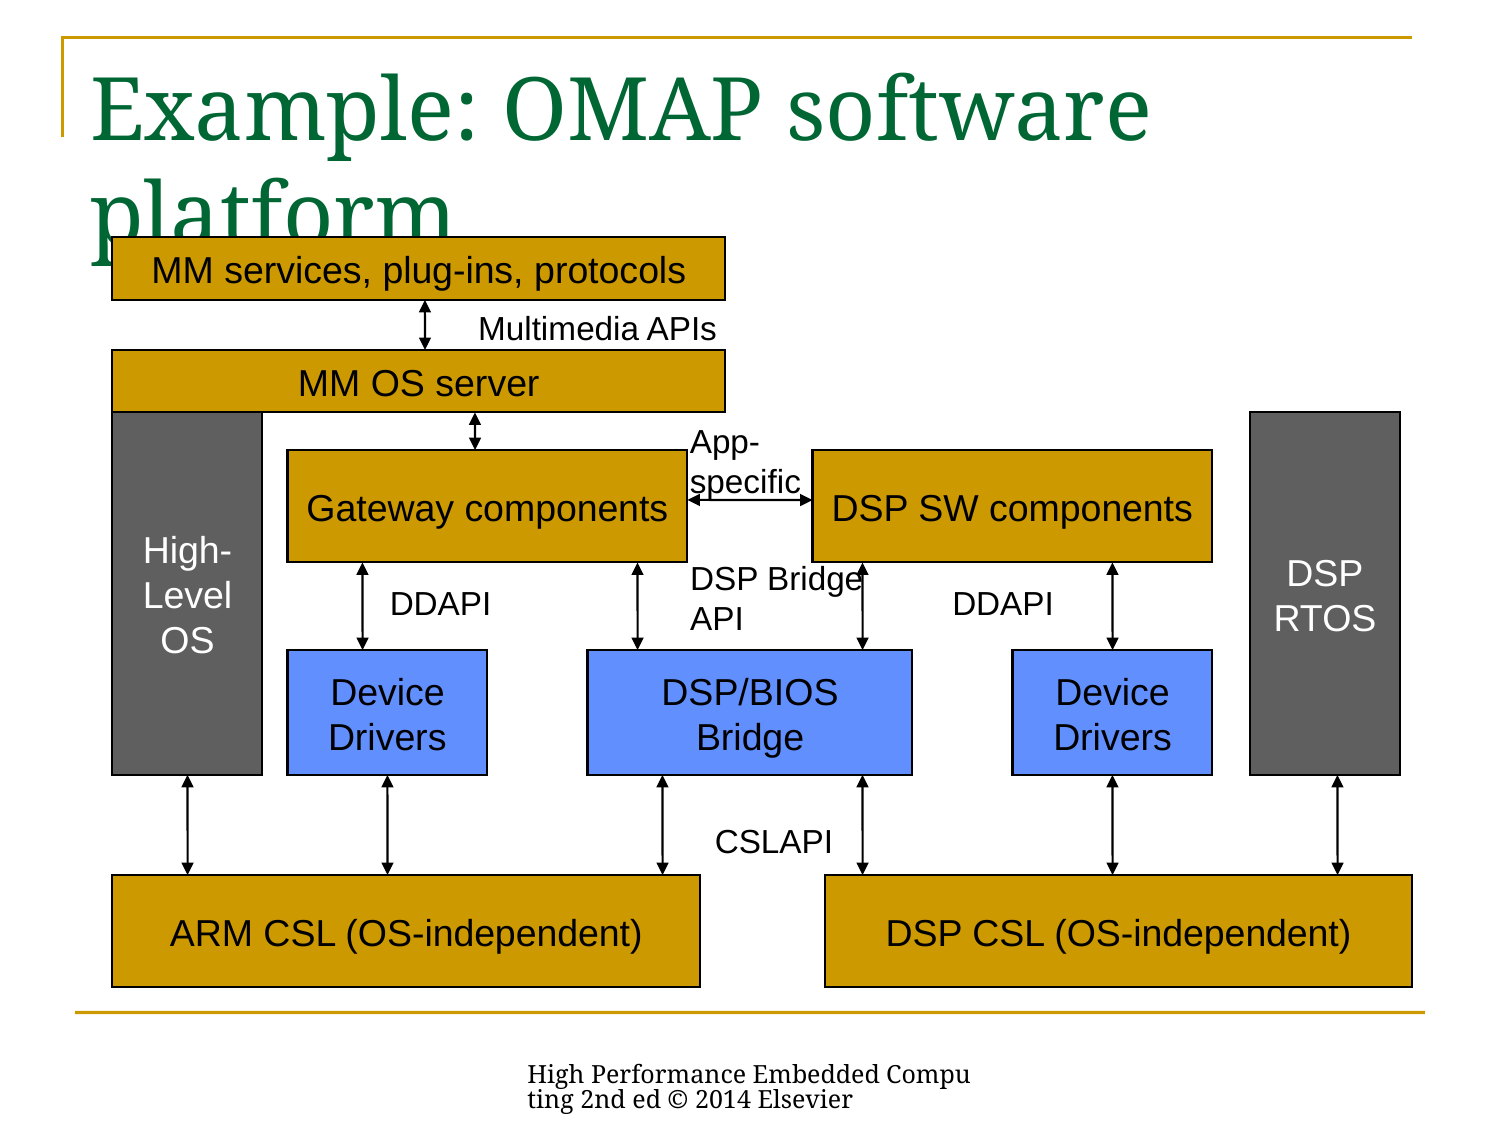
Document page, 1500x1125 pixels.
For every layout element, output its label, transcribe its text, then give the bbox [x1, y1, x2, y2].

text_box Multimedia APIs [463, 299, 733, 355]
text_box DSP/BIOS Bridge [587, 650, 913, 775]
text_box DSP RTOS [1249, 412, 1400, 775]
text_box DDAPI [937, 574, 1070, 630]
text_box [856, 774, 869, 875]
text_box [656, 774, 669, 875]
text_box App- specific [674, 412, 817, 507]
text_box DSP CSL (OS-independent) [824, 875, 1413, 988]
text_box [181, 774, 194, 875]
text_box DSP SW components [812, 450, 1213, 563]
text_box [418, 299, 432, 350]
text_box [1106, 562, 1119, 650]
text_box DDAPI [375, 574, 507, 630]
text_box MM OS server [112, 349, 725, 413]
text_box [631, 562, 644, 650]
text_box [356, 562, 369, 650]
text_box [1331, 774, 1344, 875]
text_box ARM CSL (OS-independent) [112, 875, 700, 988]
text_box MM services, plug-ins, protocols [112, 237, 725, 300]
text_box DSP Bridge API [675, 549, 879, 645]
text_box Gateway components [287, 450, 688, 563]
text_box [468, 412, 482, 451]
text_box Device Drivers [287, 650, 488, 775]
text_box High- Level OS [112, 413, 263, 775]
footer High Performance Embedded Computing 2nd ed © 2014 Elsevier [512, 1025, 988, 1100]
text_box Device Drivers [1012, 650, 1213, 775]
text_box [1106, 774, 1119, 875]
title Example: OMAP software platform [75, 45, 1425, 233]
text_box CSLAPI [700, 812, 849, 868]
text_box [381, 774, 394, 875]
